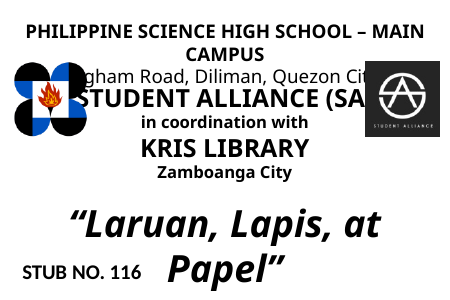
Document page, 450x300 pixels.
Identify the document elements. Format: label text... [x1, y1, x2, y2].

picture [364, 60, 441, 137]
text_box PHILIPPINE SCIENCE HIGH SCHOOL – MAIN CAMPUS Agham Road, Diliman, Quezon City [0, 12, 450, 74]
text_box STUB NO. 116 [7, 251, 213, 292]
text_box “Laruan, Lapis, at Papel” [0, 192, 450, 298]
text_box STUDENT ALLIANCE (SA) in coordination with KRIS LIBRARY Zamboanga City [0, 74, 450, 190]
picture [12, 60, 88, 137]
